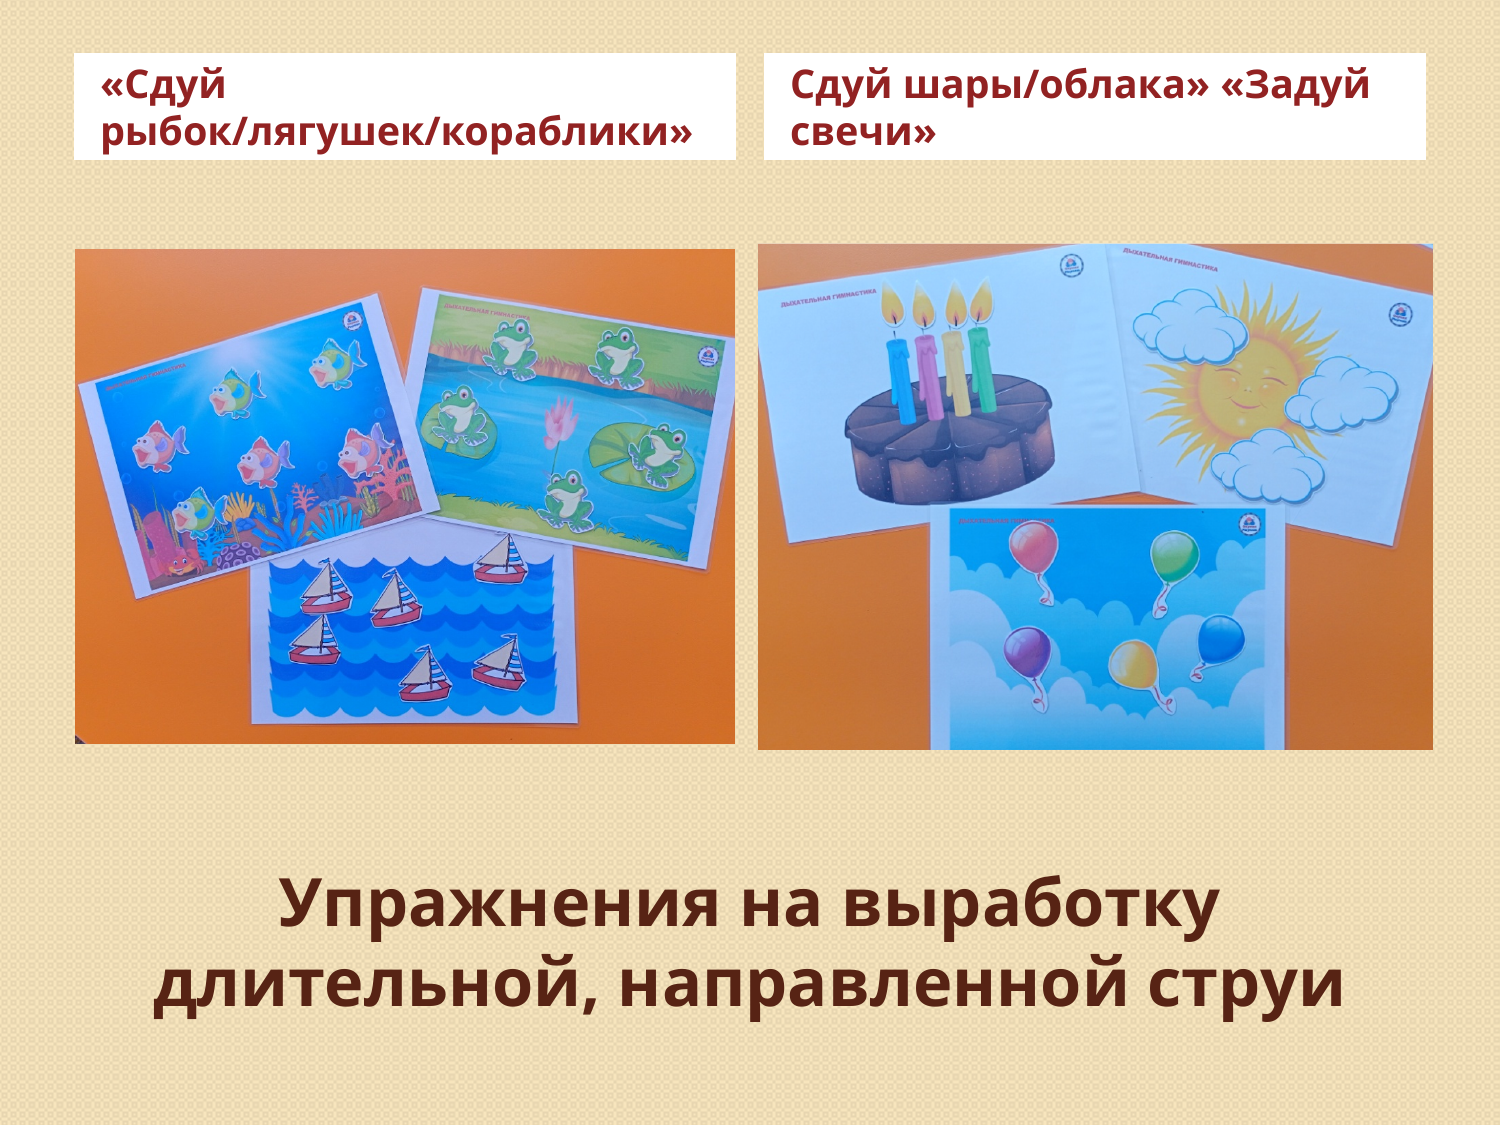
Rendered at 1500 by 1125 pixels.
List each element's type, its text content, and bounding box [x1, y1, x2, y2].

picture [1349, 244, 1432, 750]
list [841, 158, 1349, 835]
picture [758, 244, 841, 750]
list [74, 248, 736, 745]
title Упражнения на выработку длительной, направленной струи [75, 846, 1425, 1034]
list Сдуй шары/облака» «Задуй свечи» [764, 53, 1426, 160]
list «Сдуй рыбок/лягушек/кораблики» [74, 53, 736, 160]
